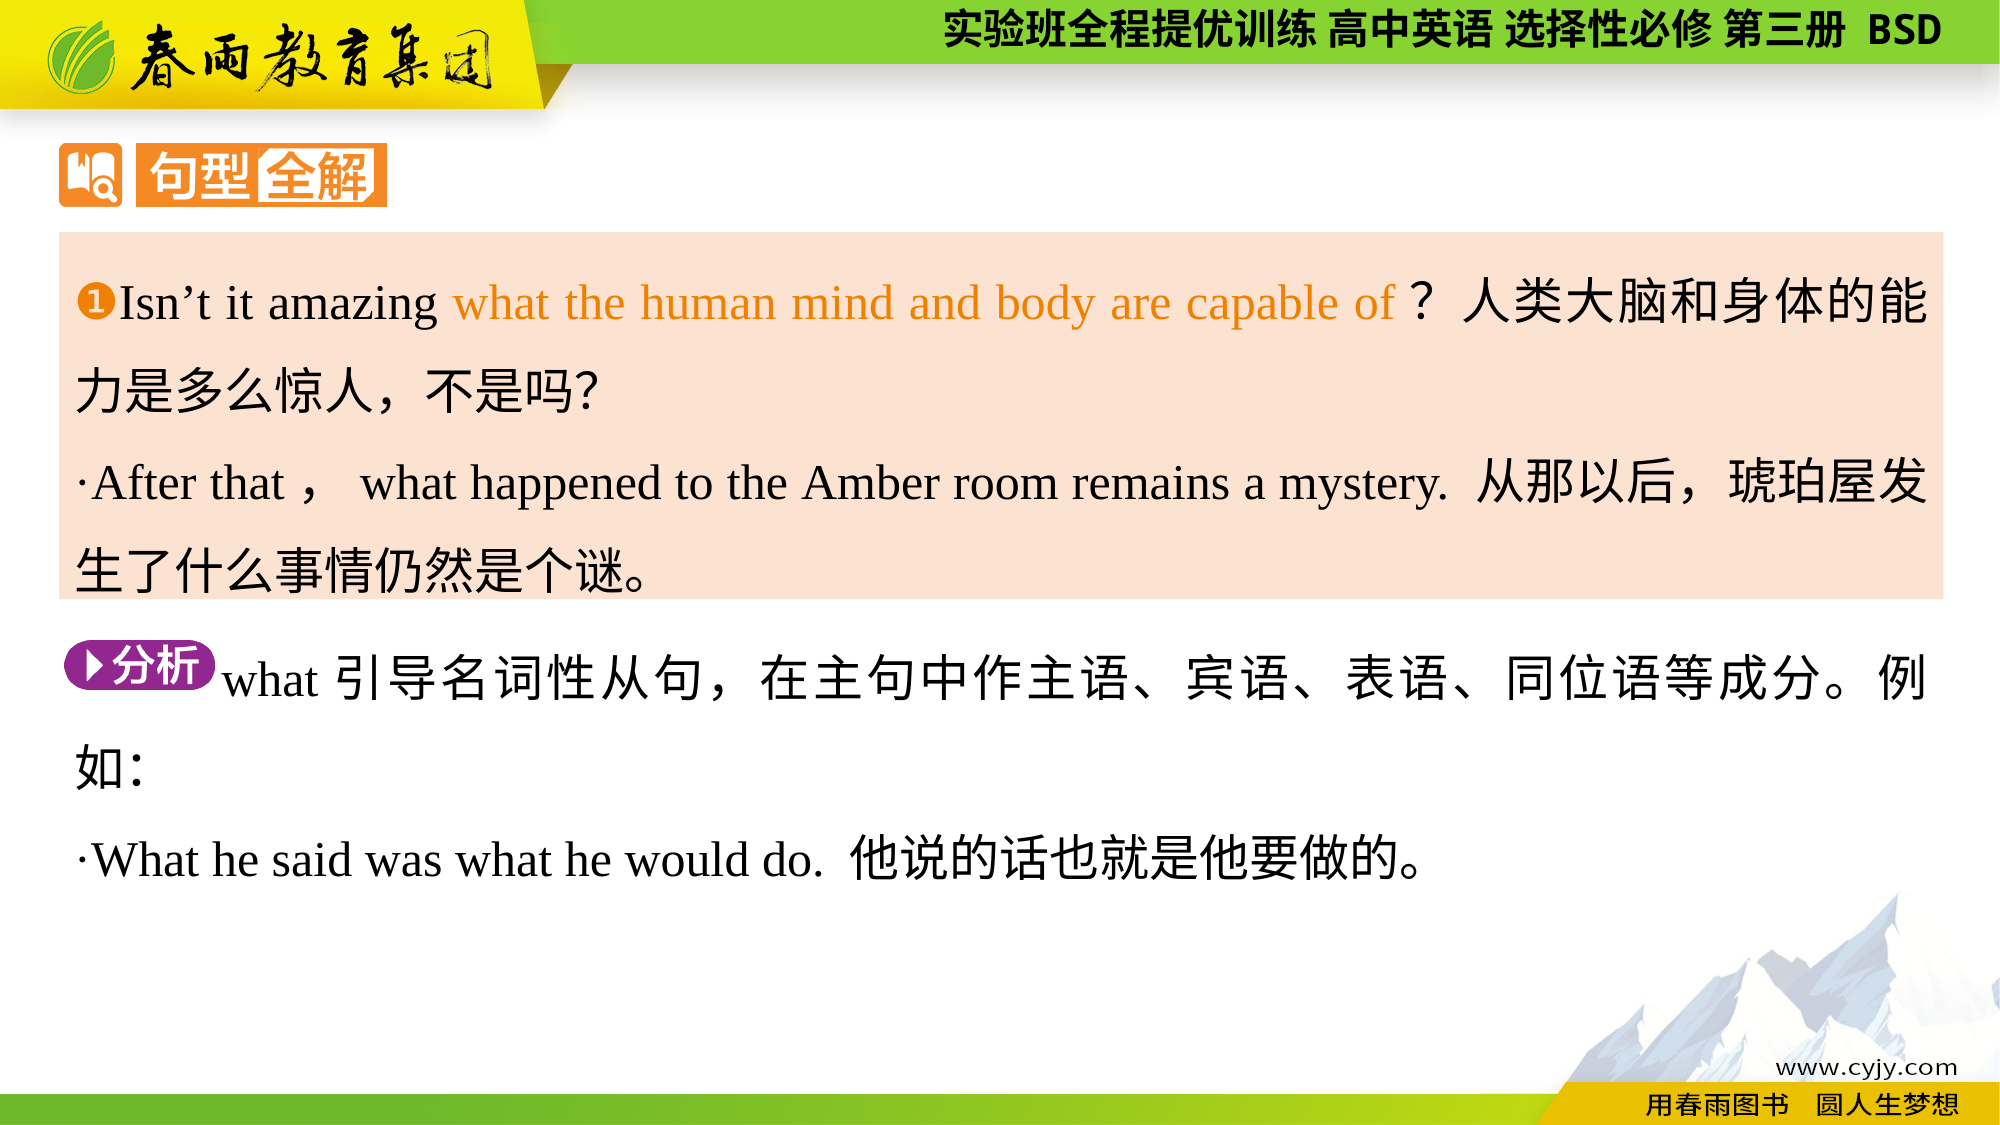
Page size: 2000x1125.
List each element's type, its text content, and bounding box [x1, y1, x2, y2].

list ❶Isn’t it amazing what the human mind and body are capable of？人类大脑和身体的能力是多么惊人，不是吗？ ·After that，what happened to the Amber room remains a mystery. 从那以后，琥珀屋发生了什么事情仍然是个谜。 [59, 232, 1944, 600]
text_box what引导名词性从句，在主句中作主语、宾语、表语、同位语等成分。例如： ·What he said was what he would do. 他说的话也就是他要做的。 [59, 609, 1944, 894]
picture [0, 0, 2000, 1125]
